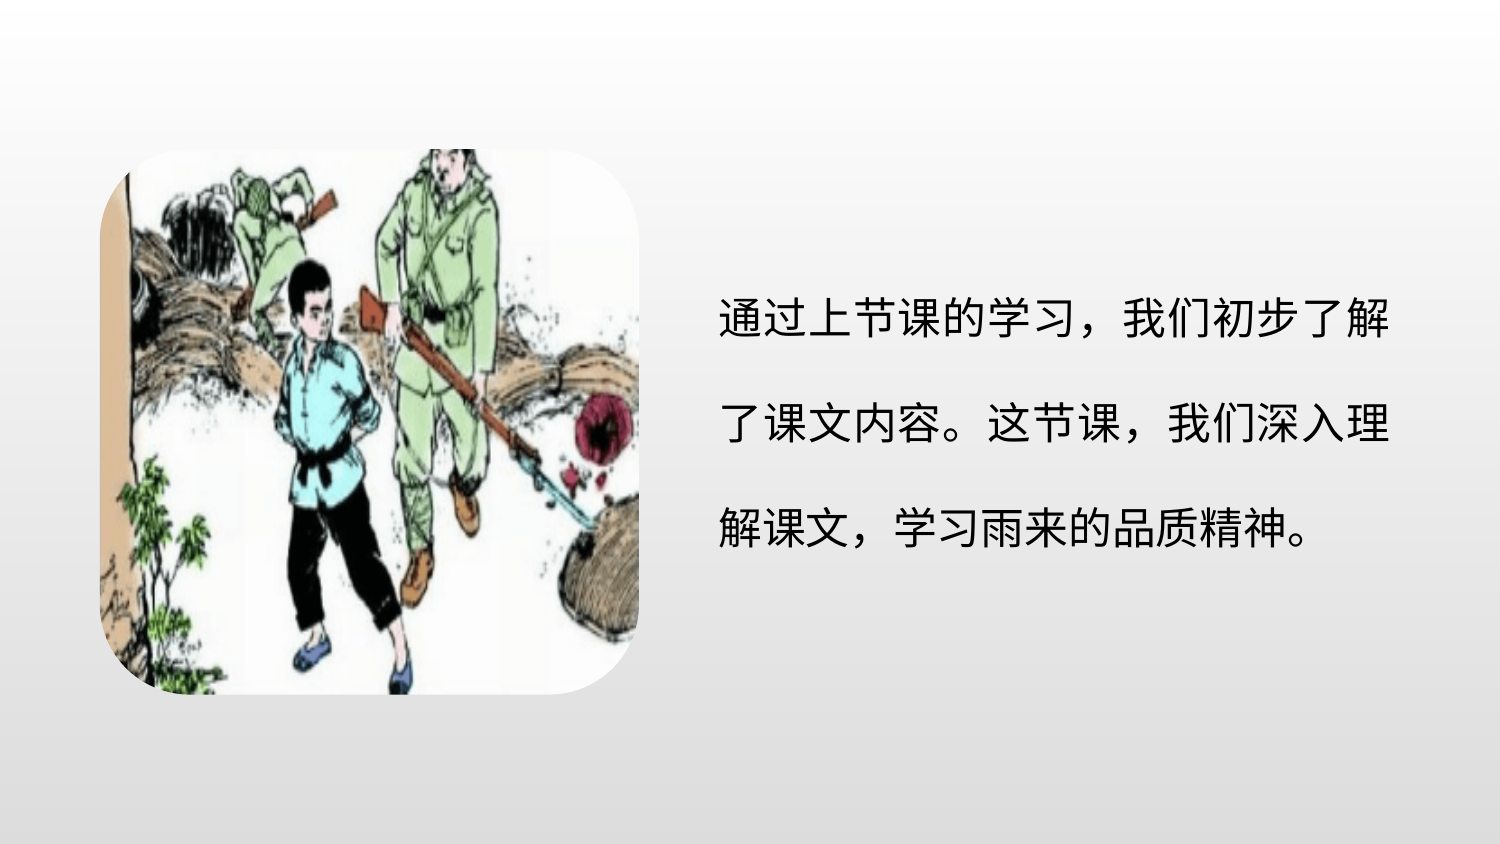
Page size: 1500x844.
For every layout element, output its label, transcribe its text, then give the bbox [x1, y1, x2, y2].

picture [99, 149, 639, 695]
text_box 通过上节课的学习，我们初步了解了课文内容。这节课，我们深入理解课文，学习雨来的品质精神。 [707, 232, 1402, 559]
